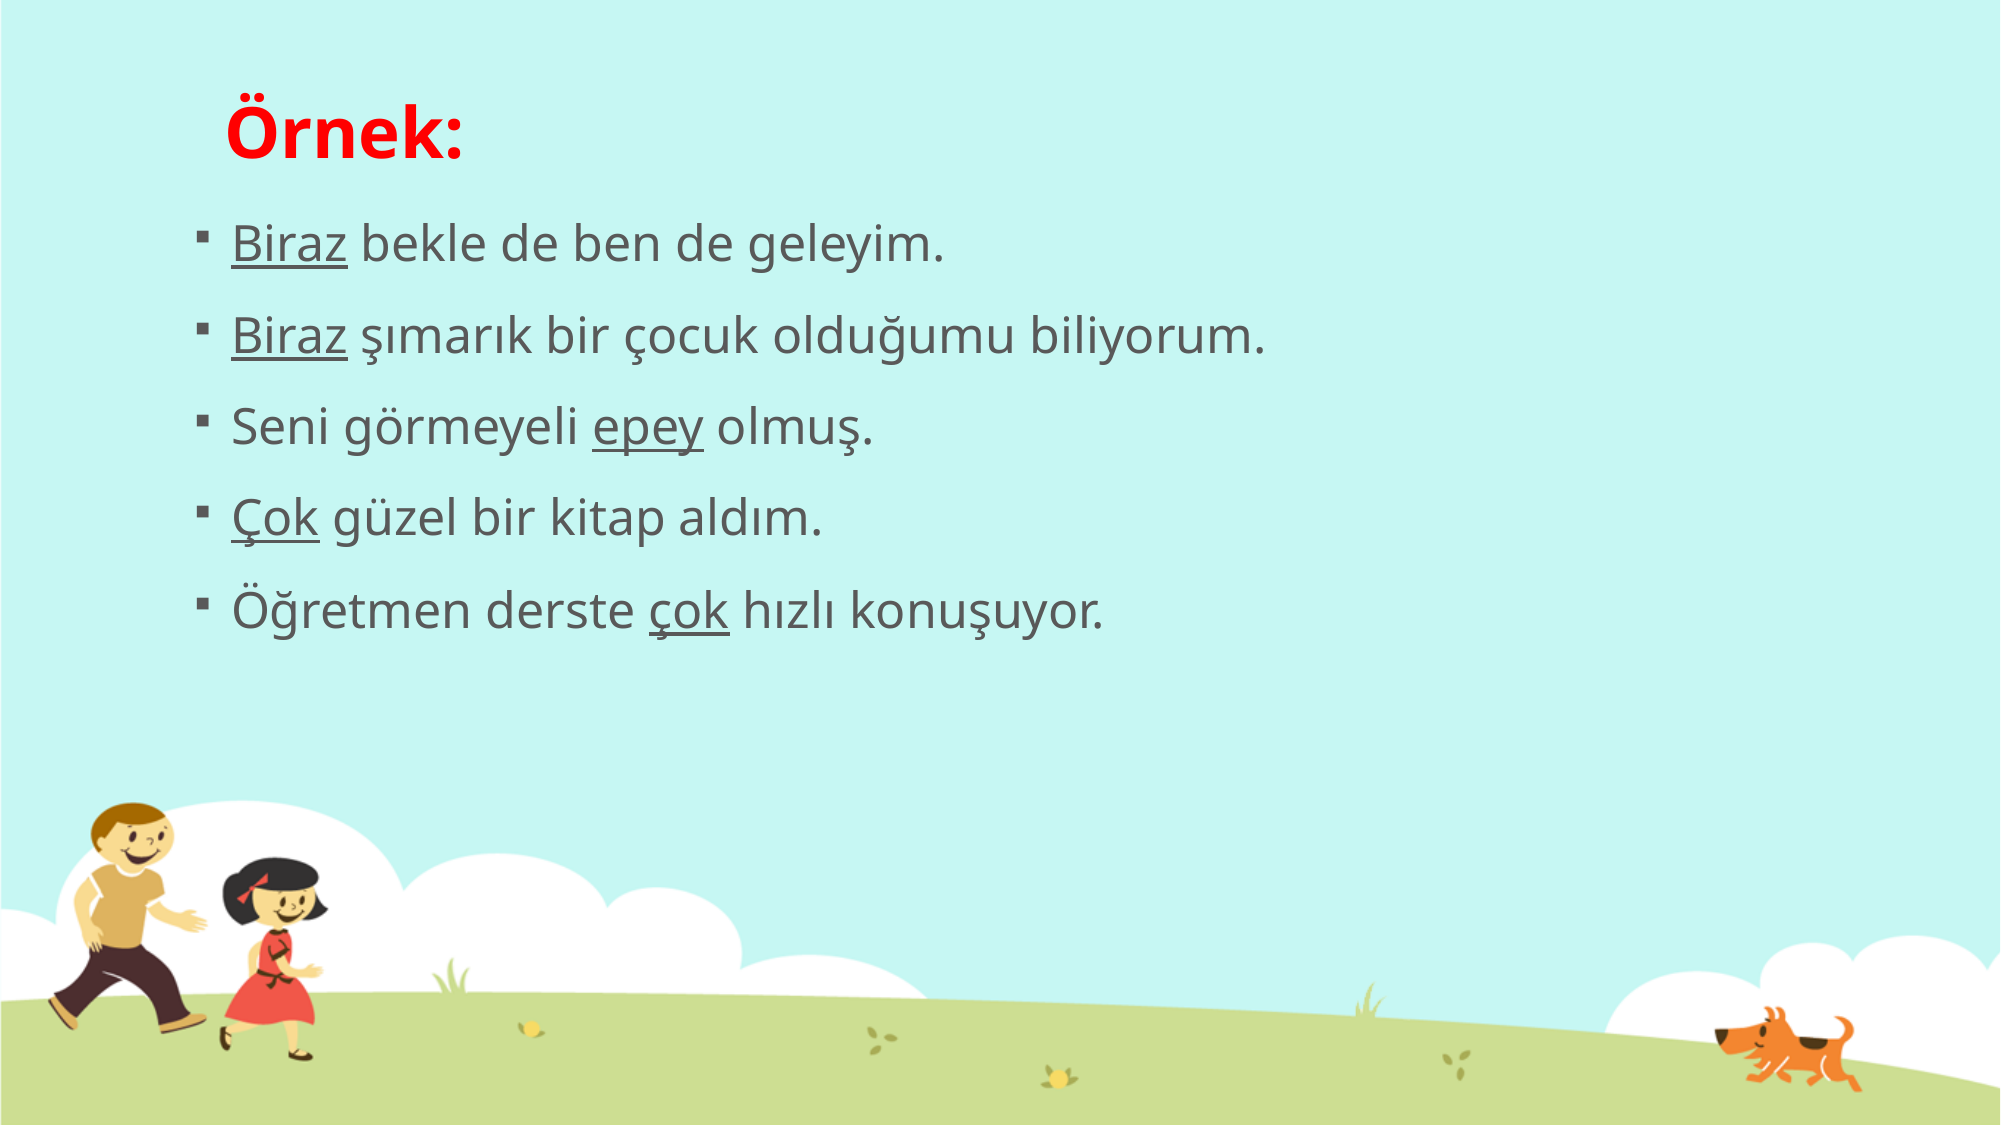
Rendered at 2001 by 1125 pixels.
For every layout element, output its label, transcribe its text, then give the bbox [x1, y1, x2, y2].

text_box Çok güzel bir kitap aldım. [171, 485, 1829, 577]
text_box Seni görmeyeli epey olmuş. [171, 394, 2000, 486]
picture [0, 0, 2001, 1125]
text_box Biraz bekle de ben de geleyim. [171, 210, 1829, 302]
text_box Biraz şımarık bir çocuk olduğumu biliyorum. [171, 303, 1829, 394]
title Örnek: [209, 81, 483, 182]
text_box Öğretmen derste çok hızlı konuşuyor. [171, 577, 1378, 669]
